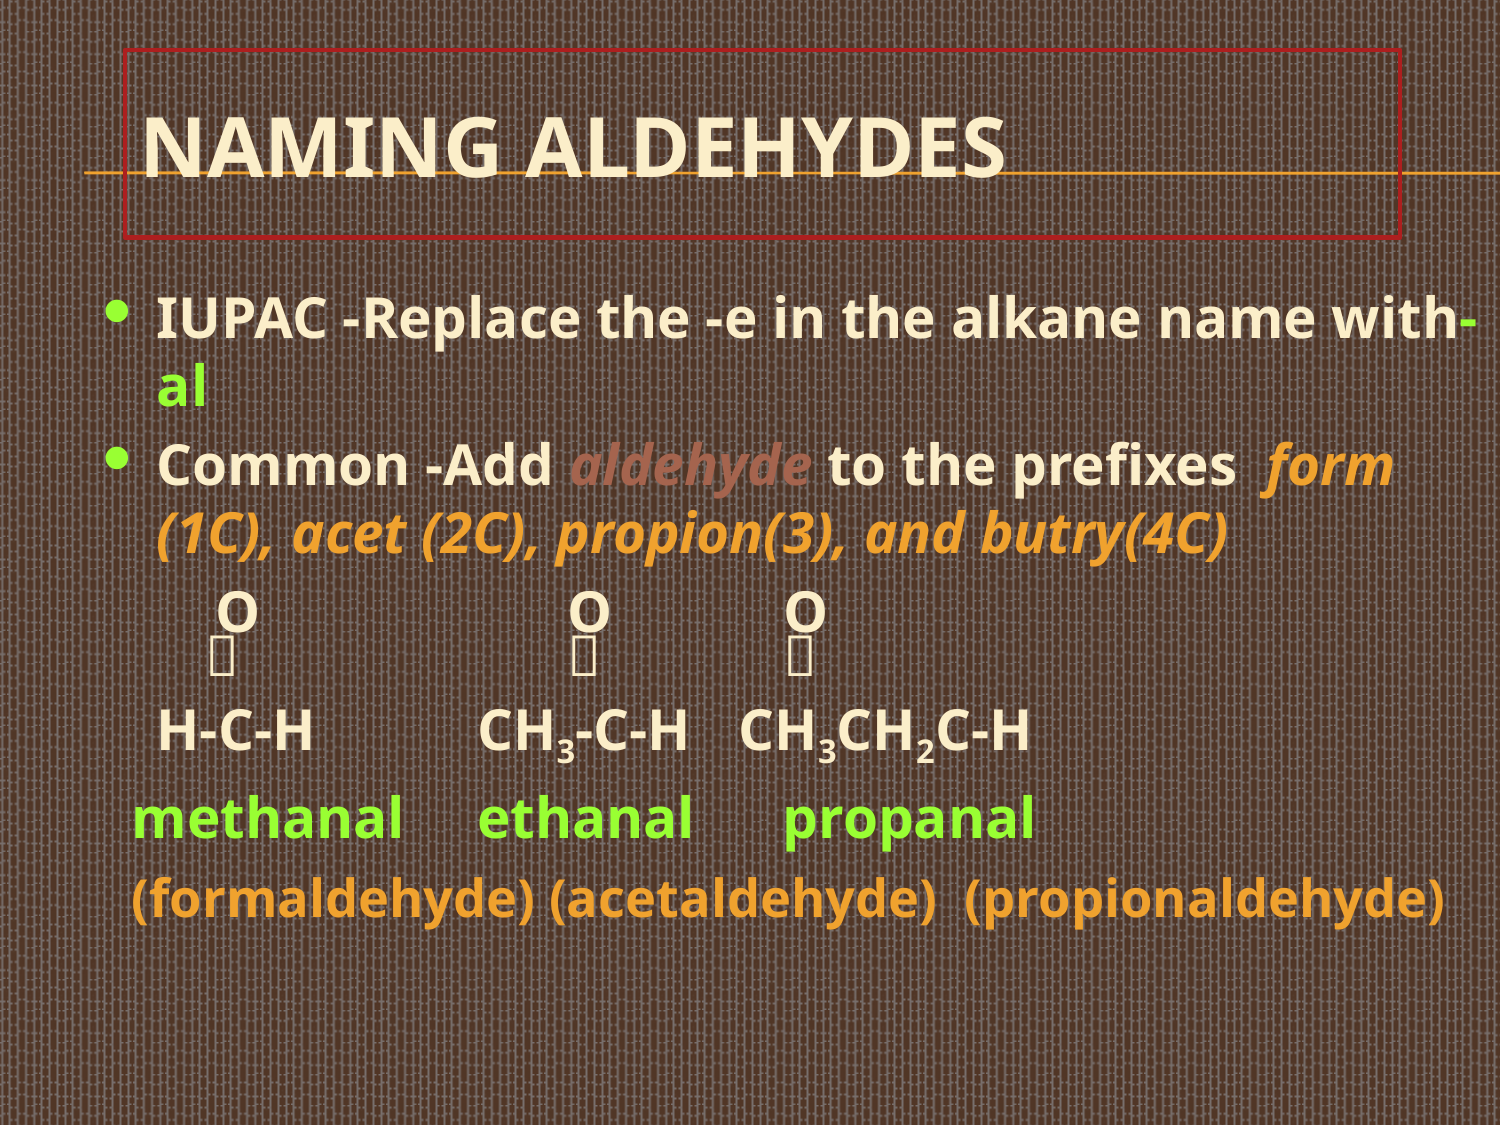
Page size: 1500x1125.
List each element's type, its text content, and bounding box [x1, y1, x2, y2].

title Naming Aldehydes [125, 50, 1400, 238]
list IUPAC -Replace the -e in the alkane name with-al Common -Add aldehyde to the prefixes form (1C), acet (2C), propion(3), and butry(4C) O O O    H-C-H CH3-C-H CH3CH2C-H methanal ethanal propanal (formaldehyde) (acetaldehyde) (propionaldehyde) [87, 275, 1500, 1025]
